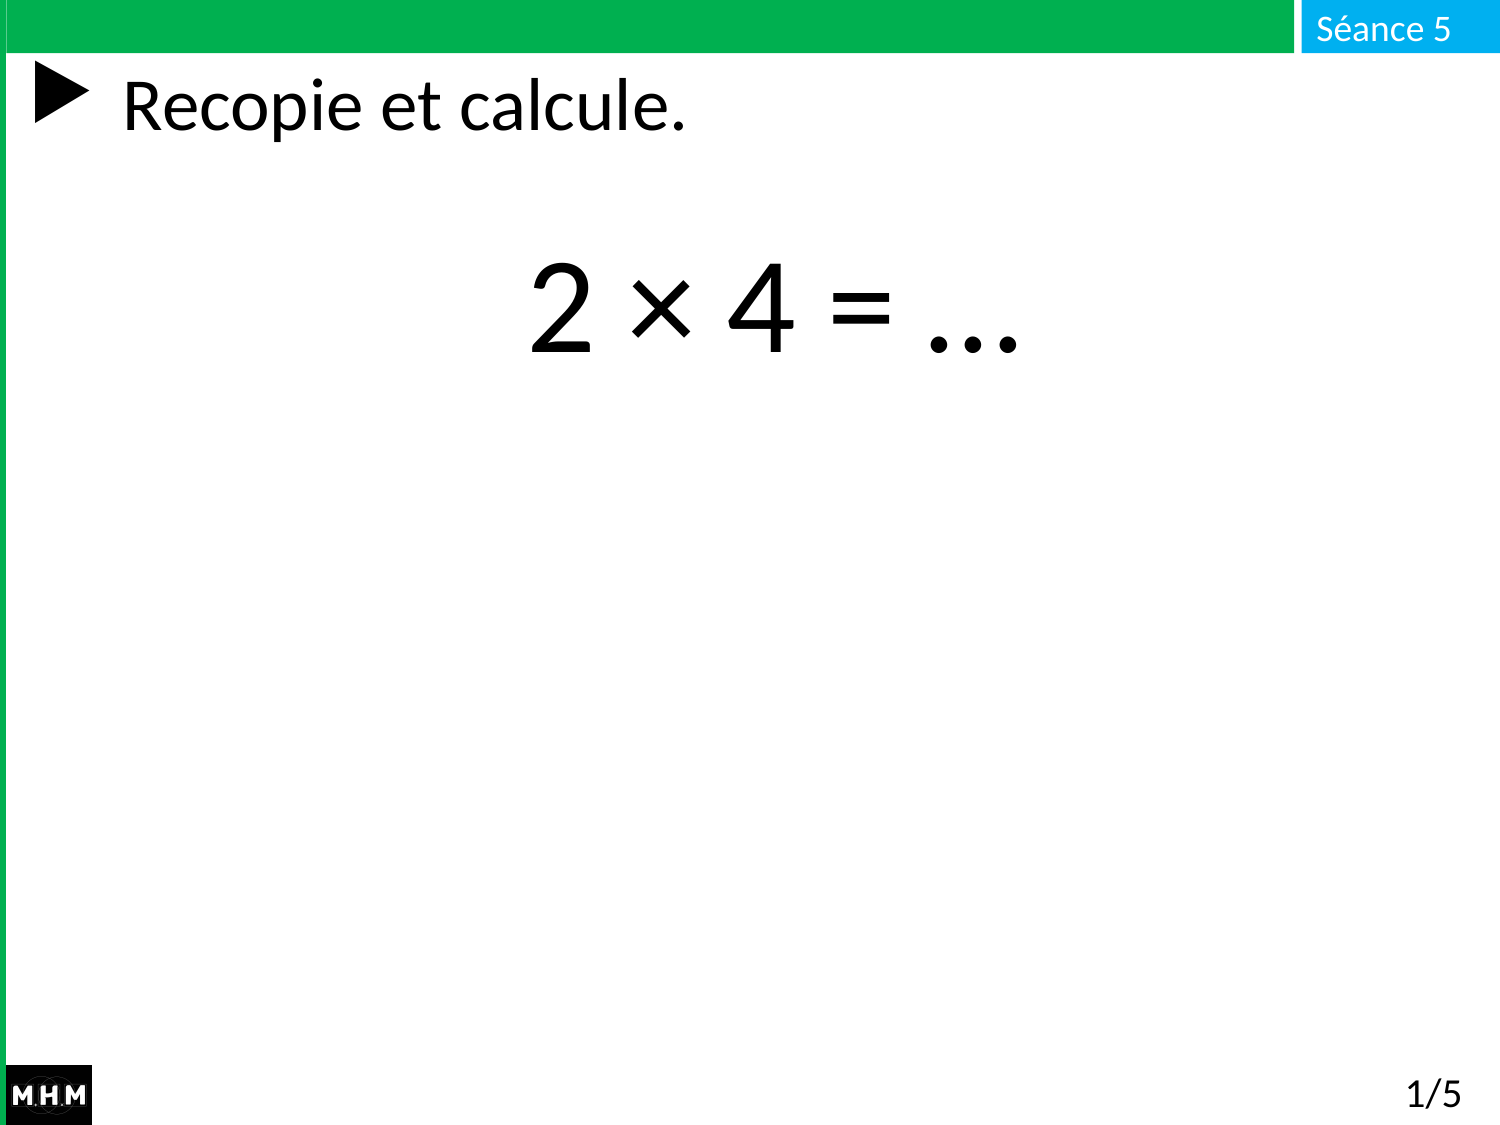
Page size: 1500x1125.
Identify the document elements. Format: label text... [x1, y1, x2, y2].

title Recopie et calcule. [13, 58, 1397, 154]
picture [6, 1065, 92, 1125]
text_box 1/5 [1389, 1064, 1500, 1125]
text_box 2 × 4 = … [366, 194, 1217, 390]
